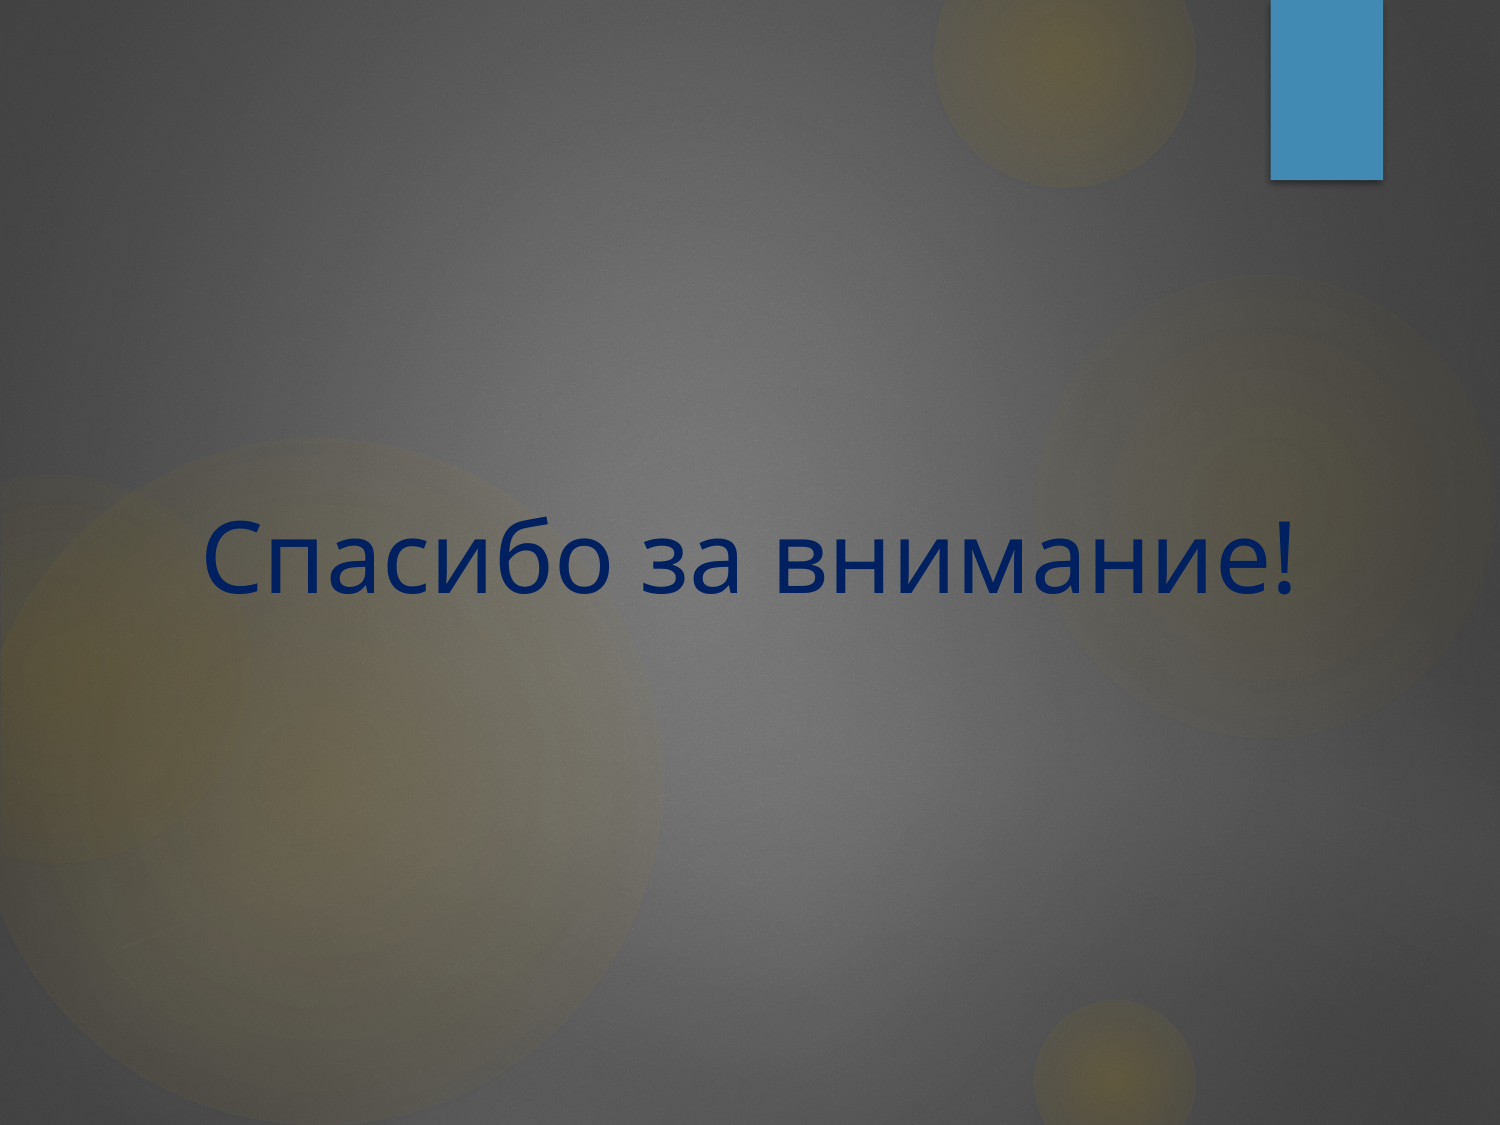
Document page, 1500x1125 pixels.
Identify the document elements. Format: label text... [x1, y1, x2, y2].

text_box Спасибо за внимание! [46, 445, 1454, 622]
